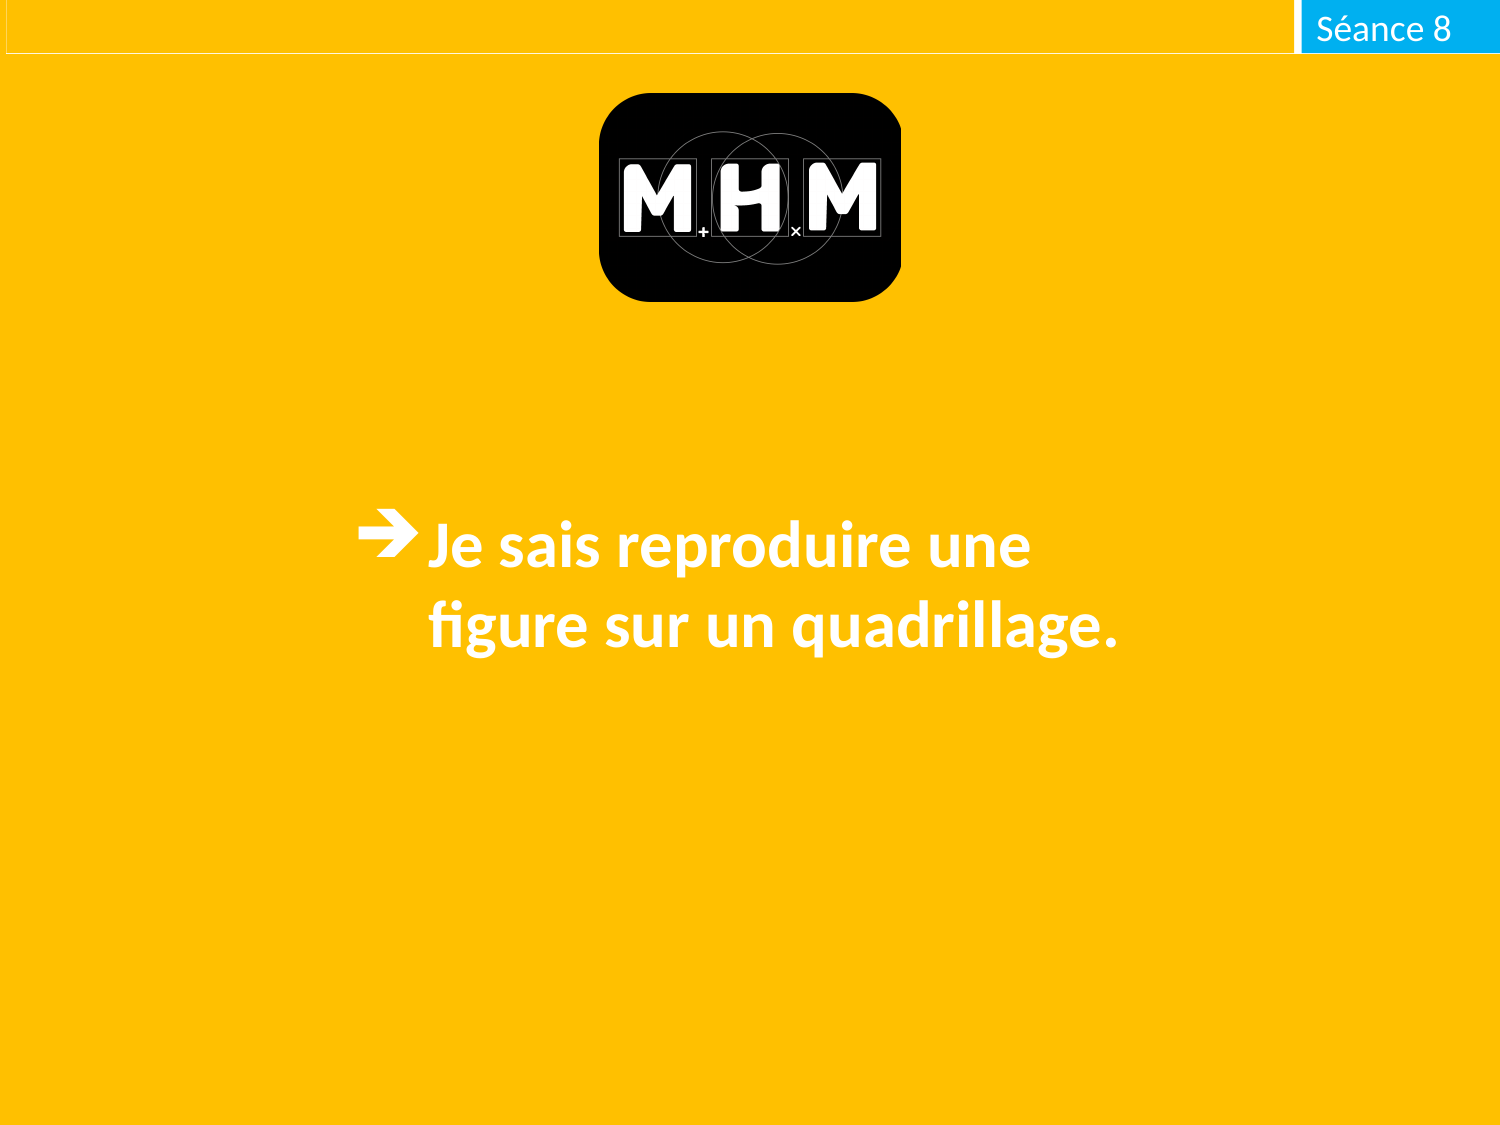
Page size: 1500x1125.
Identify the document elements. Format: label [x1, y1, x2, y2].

text_box [0, 54, 1500, 1125]
